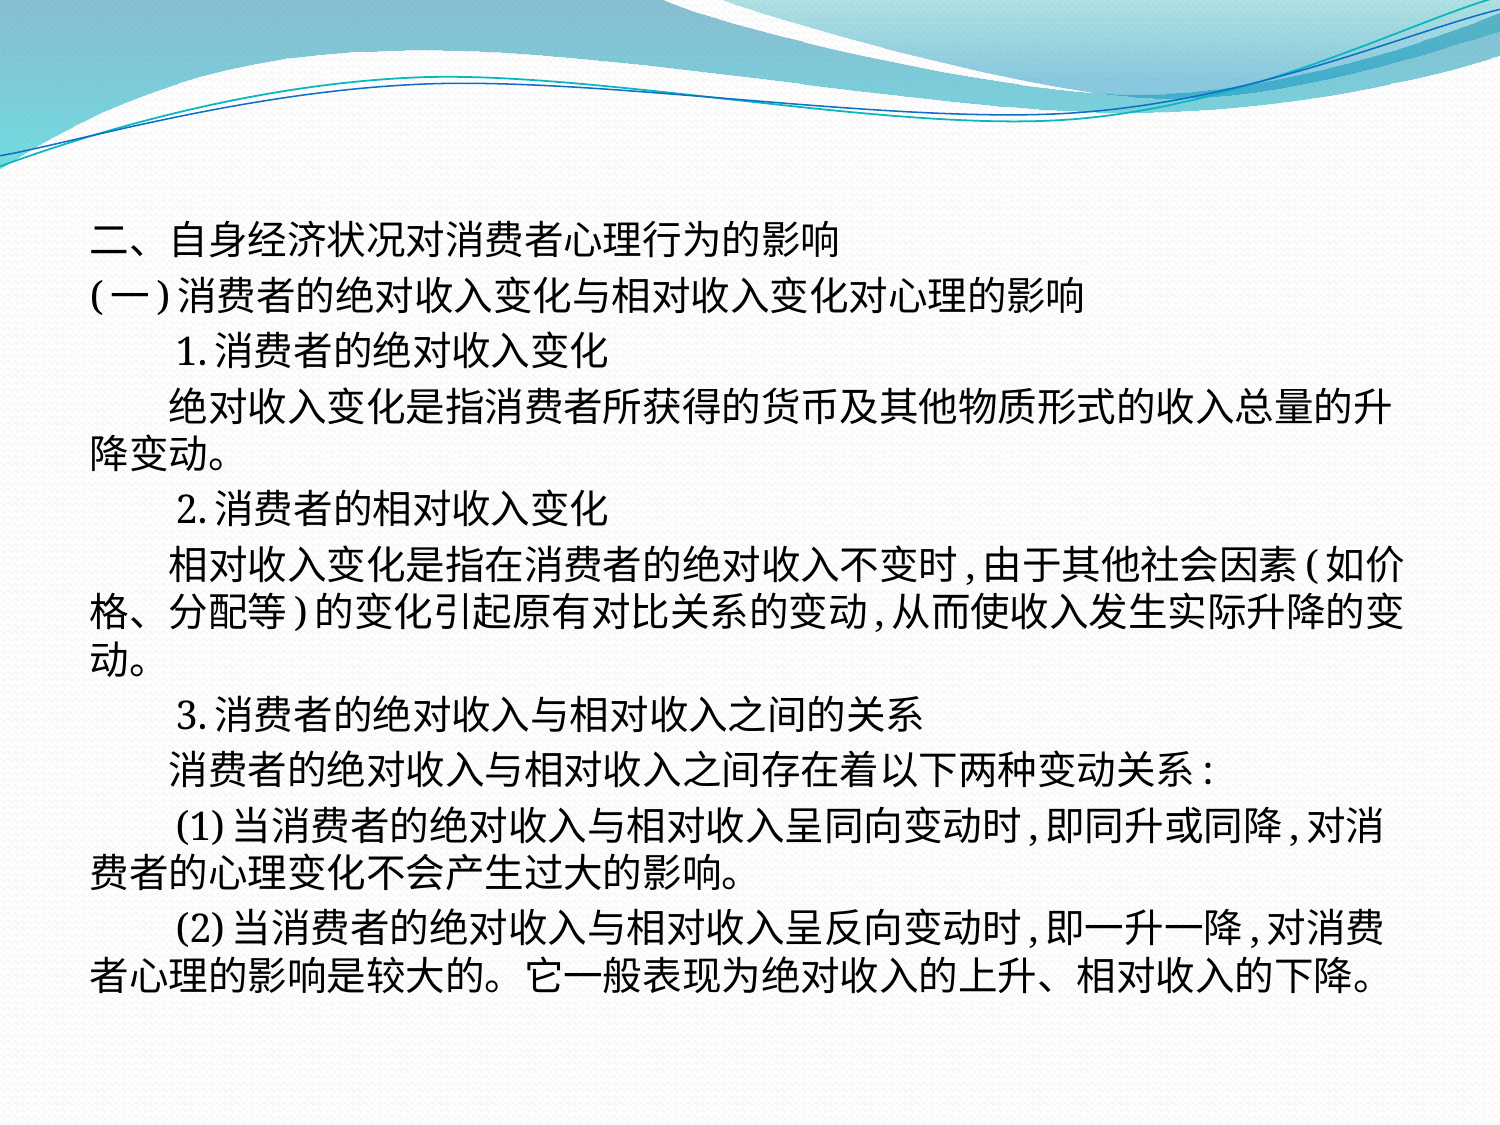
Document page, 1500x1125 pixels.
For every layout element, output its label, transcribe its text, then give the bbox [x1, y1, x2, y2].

list 二、自身经济状况对消费者心理行为的影响 (一)消费者的绝对收入变化与相对收入变化对心理的影响 1.消费者的绝对收入变化 绝对收入变化是指消费者所获得的货币及其他物质形式的收入总量的升降变动。 2.消费者的相对收入变化 相对收入变化是指在消费者的绝对收入不变时,由于其他社会因素(如价格、分配等)的变化引起原有对比关系的变动,从而使收入发生实际升降的变动。 3.消费者的绝对收入与相对收入之间的关系 消费者的绝对收入与相对收入之间存在着以下两种变动关系: (1)当消费者的绝对收入与相对收入呈同向变动时,即同升或同降,对消费者的心理变化不会产生过大的影响。 (2)当消费者的绝对收入与相对收入呈反向变动时,即一升一降,对消费者心理的影响是较大的。它一般表现为绝对收入的上升、相对收入的下降。 [75, 208, 1425, 1038]
